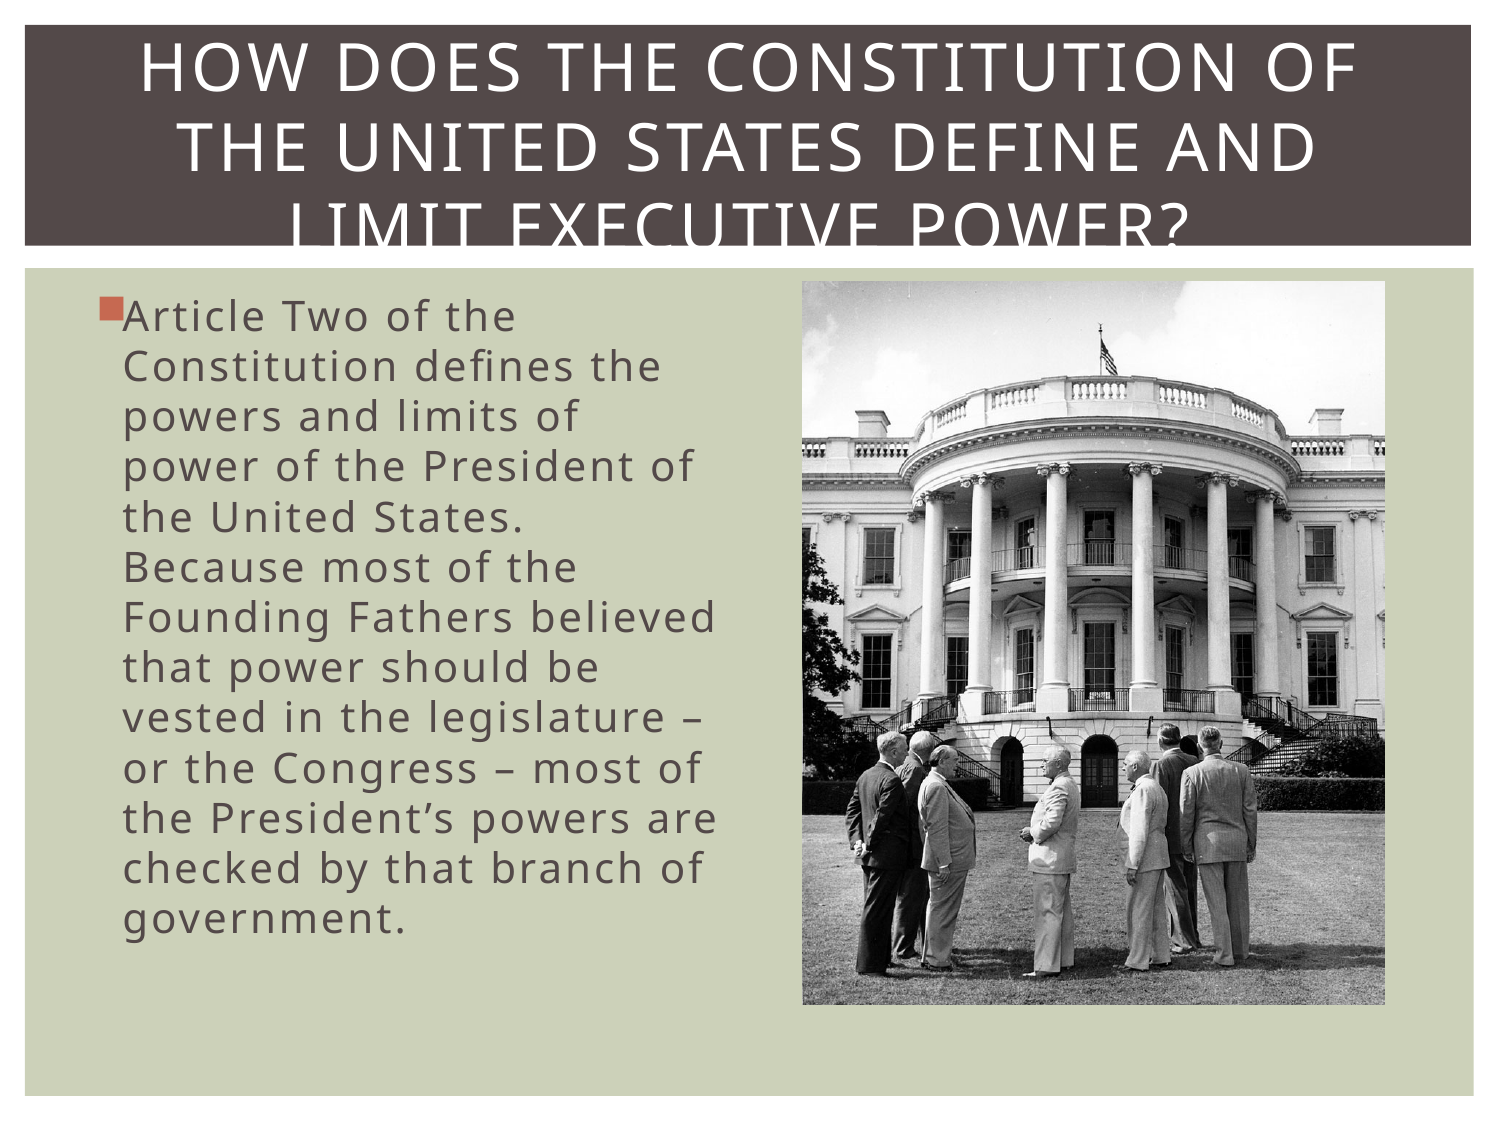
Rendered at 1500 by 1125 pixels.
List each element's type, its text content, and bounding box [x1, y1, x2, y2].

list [802, 281, 1385, 1006]
title How does the Constitution of the United States define and limit executive power? [62, 58, 1438, 232]
list Article Two of the Constitution defines the powers and limits of power of the President of the United States. Because most of the Founding Fathers believed that power should be vested in the legislature – or the Congress – most of the President’s powers are checked by that branch of government. [75, 281, 738, 1005]
